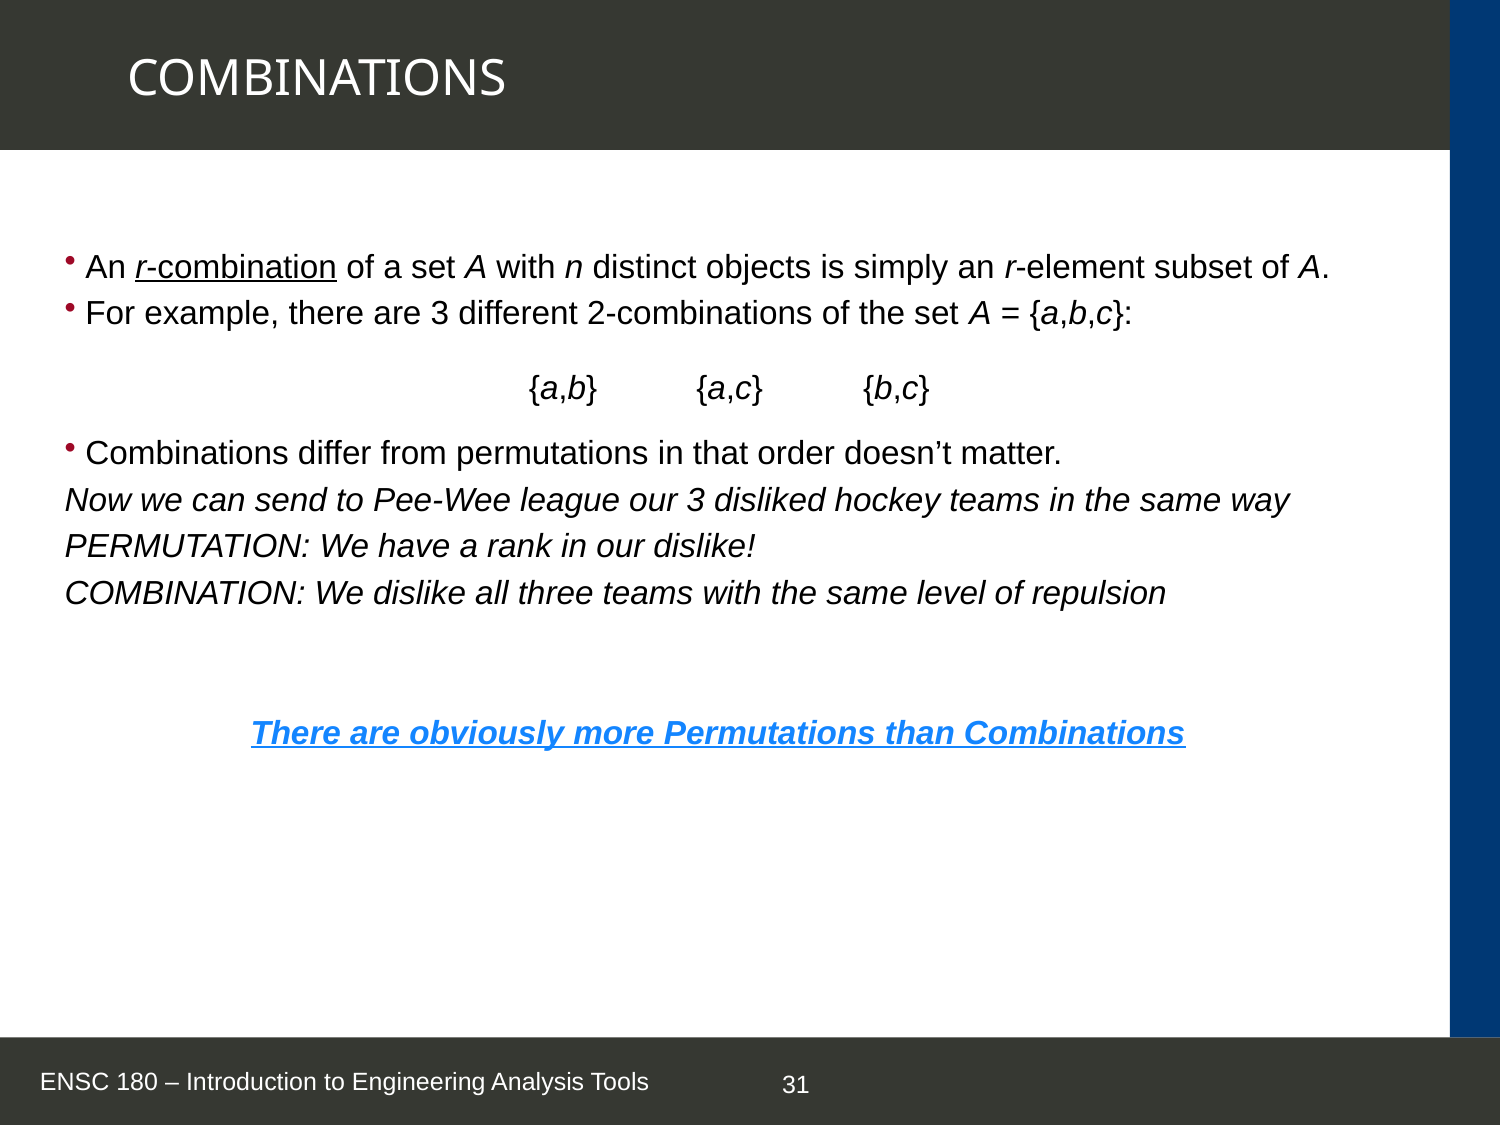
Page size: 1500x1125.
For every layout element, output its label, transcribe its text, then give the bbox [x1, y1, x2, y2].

footer ENSC 180 – Introduction to Engineering Analysis Tools [24, 1057, 740, 1113]
table_header {a,c} [646, 362, 813, 423]
list An r-combination of a set A with n distinct objects is simply an r-element subset of A. For example, there are 3 different 2-combinations of the set A = {a,b,c}: Combinations differ from permutations in that order doesn’t matter. Now we can send to Pee-Wee league our 3 disliked hockey teams in the same way PERMUTATION: We have a rank in our dislike! COMBINATION: We dislike all three teams with the same level of repulsion There are obviously more Permutations than Combinations [49, 237, 1388, 1029]
table_header {a,b} [480, 362, 646, 423]
title COMBINATIONS [112, 37, 1450, 138]
table_header {b,c} [813, 362, 980, 423]
